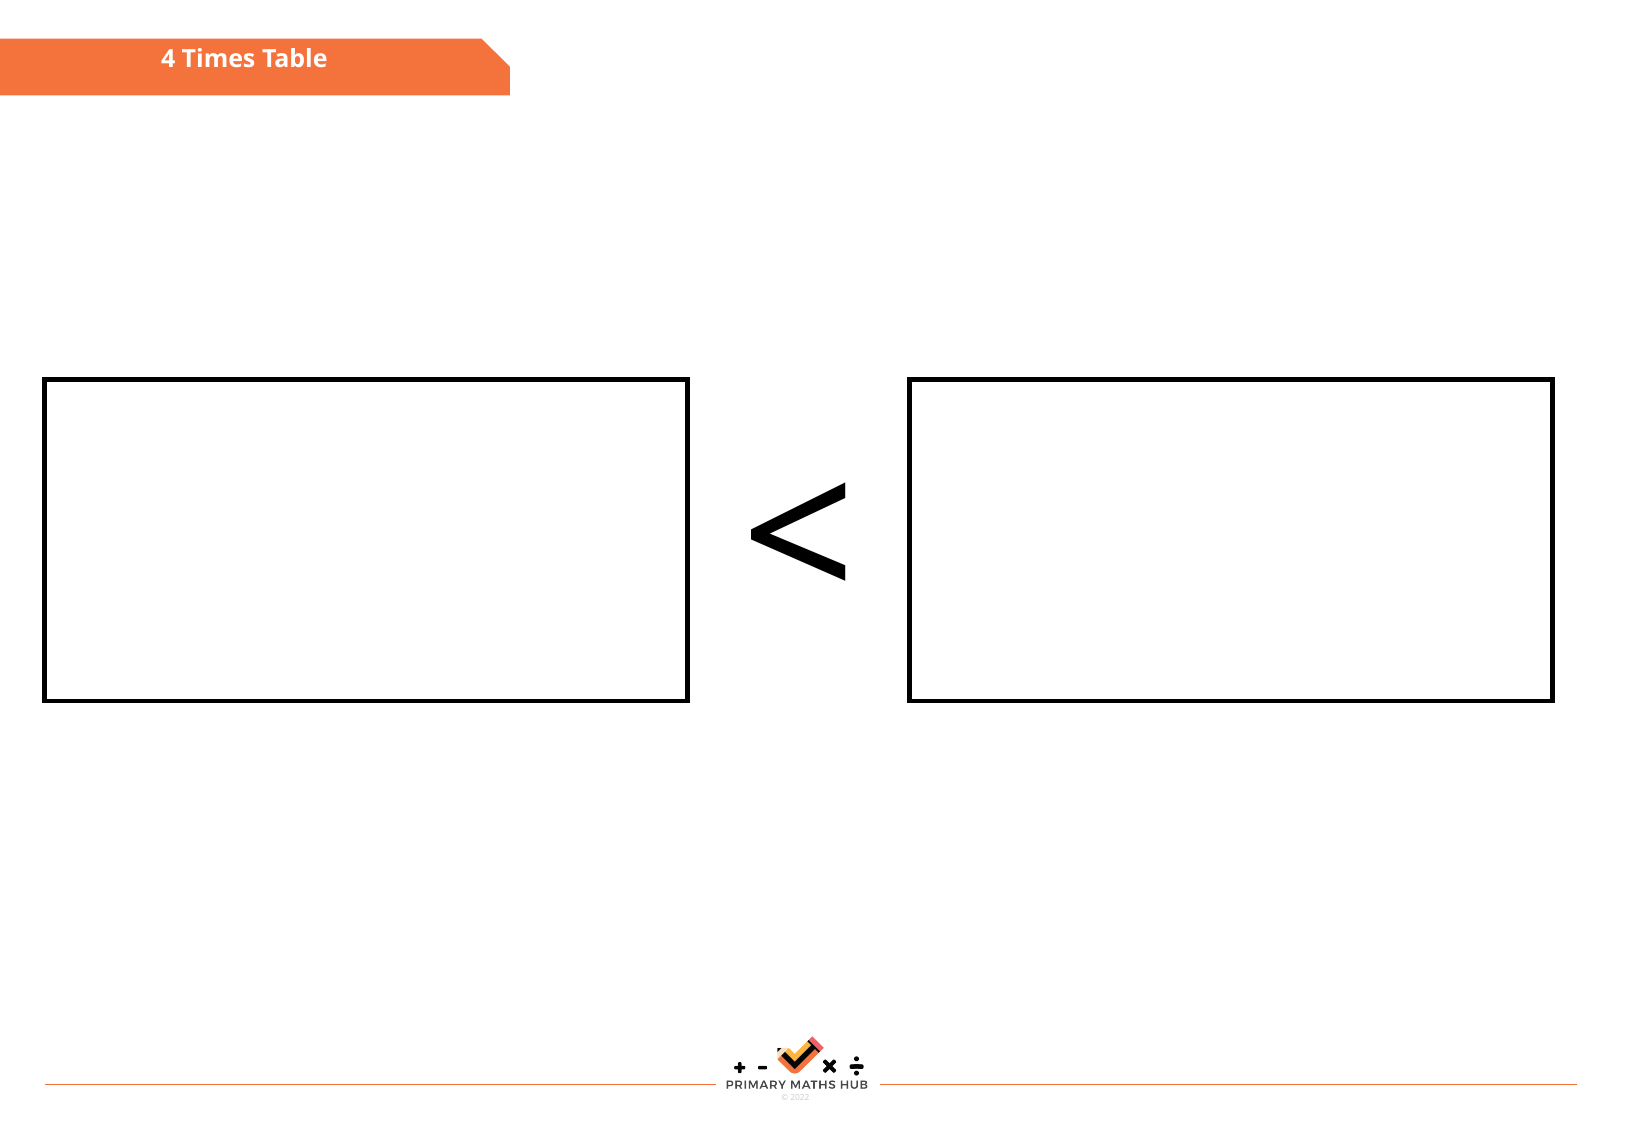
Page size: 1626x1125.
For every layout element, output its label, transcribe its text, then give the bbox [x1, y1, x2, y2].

text_box < [726, 397, 871, 653]
picture [722, 1034, 872, 1094]
text_box © 2022 [720, 1084, 870, 1110]
text_box [43, 378, 689, 702]
text_box [908, 378, 1554, 702]
text_box 4 Times Table [0, 37, 511, 97]
